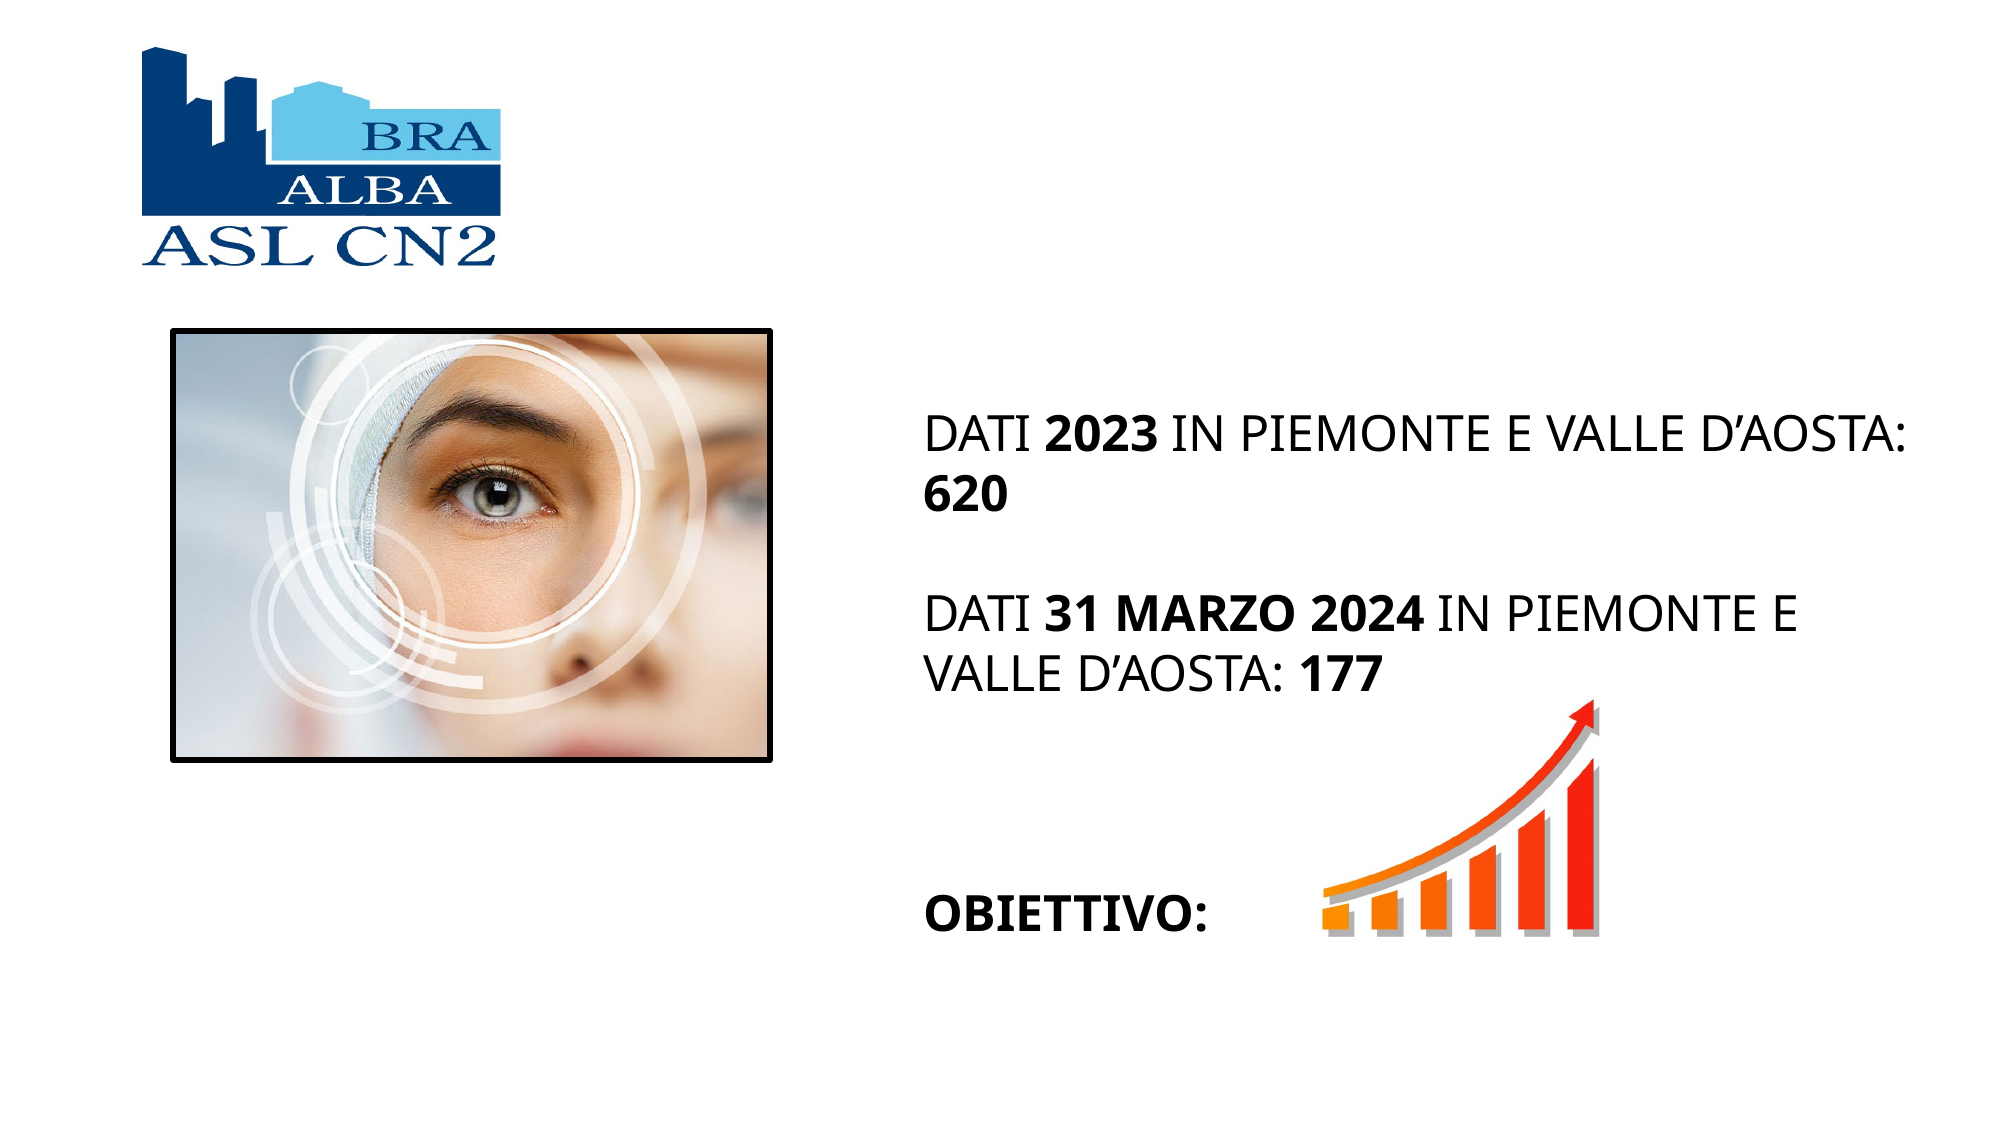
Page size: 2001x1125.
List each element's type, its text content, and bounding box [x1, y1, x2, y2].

text_box DATI 2023 IN PIEMONTE E VALLE D’AOSTA: 620 DATI 31 MARZO 2024 IN PIEMONTE E VALLE D’AOSTA: 177 OBIETTIVO: [908, 394, 1952, 949]
picture [176, 334, 767, 757]
picture [1312, 693, 1609, 941]
picture [142, 45, 503, 267]
